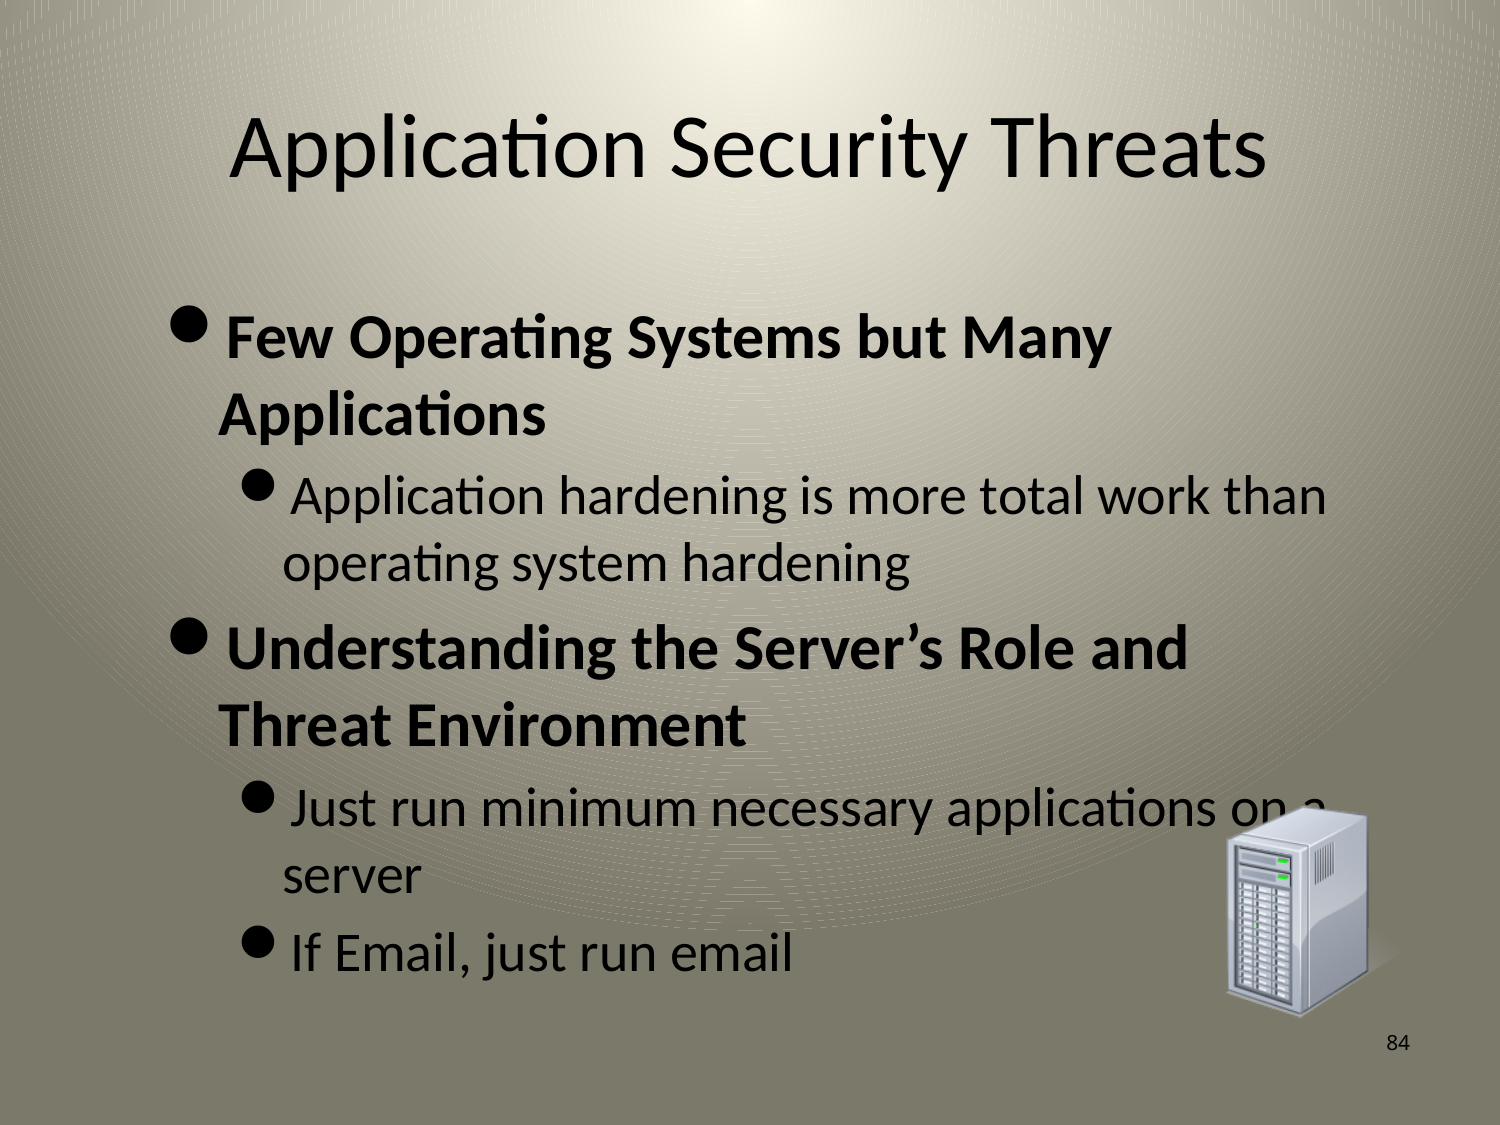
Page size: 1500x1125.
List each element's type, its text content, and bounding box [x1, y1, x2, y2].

list Few Operating Systems but Many Applications Application hardening is more total work than operating system hardening Understanding the Server’s Role and Threat Environment Just run minimum necessary applications on a server If Email, just run email [150, 286, 1350, 993]
slide_number 84 [1074, 1021, 1425, 1067]
title Application Security Threats [150, 37, 1350, 245]
picture [1199, 799, 1426, 1026]
